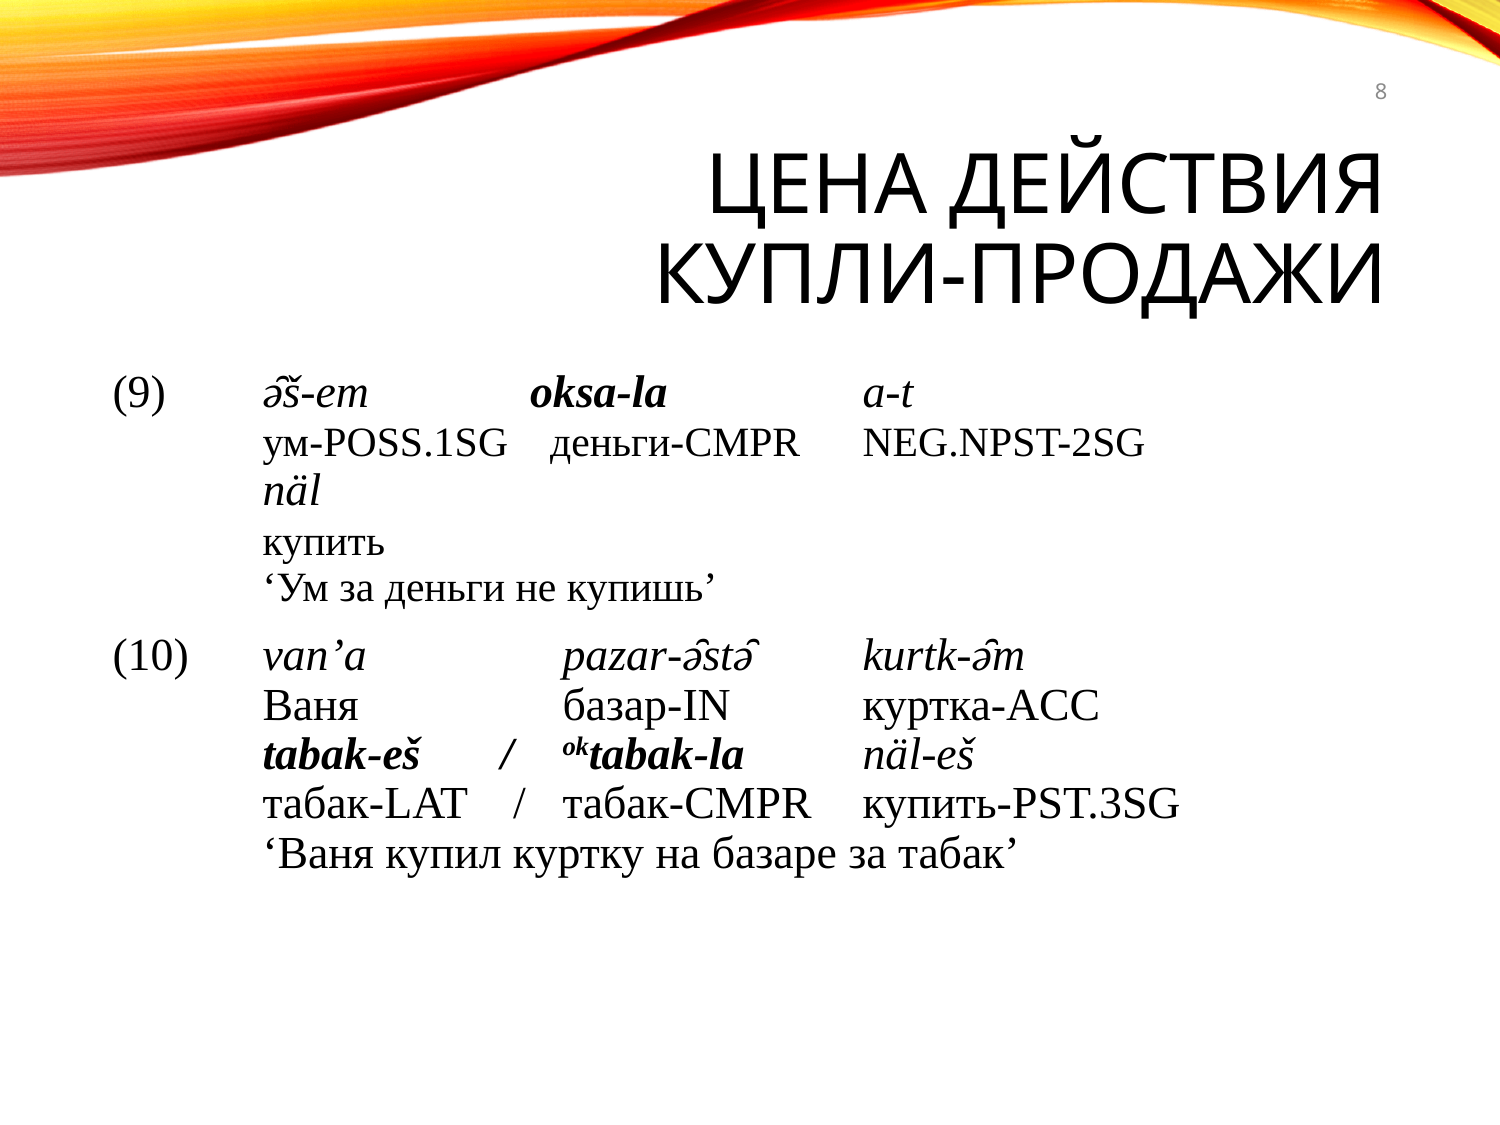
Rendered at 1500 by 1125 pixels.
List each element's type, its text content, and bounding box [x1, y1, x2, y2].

list (9) ə̑š-em oksa-la a-t ум-poss.1sg деньги-cmpr neg.npst-2sg näl купить ‘Ум за деньги не купишь’ (10) van’a pazar-ə̑stə̑ kurtk-ə̑m Ваня базар-in куртка-acc tabak-eš / oktabak-la näl-eš табак-lat / табак-cmpr купить-pst.3sg ‘Ваня купил куртку на базаре за табак’ [97, 360, 1403, 1028]
picture [0, 0, 1500, 178]
slide_number 8 [1078, 62, 1403, 123]
title Цена действия купли-продажи [356, 125, 1403, 338]
